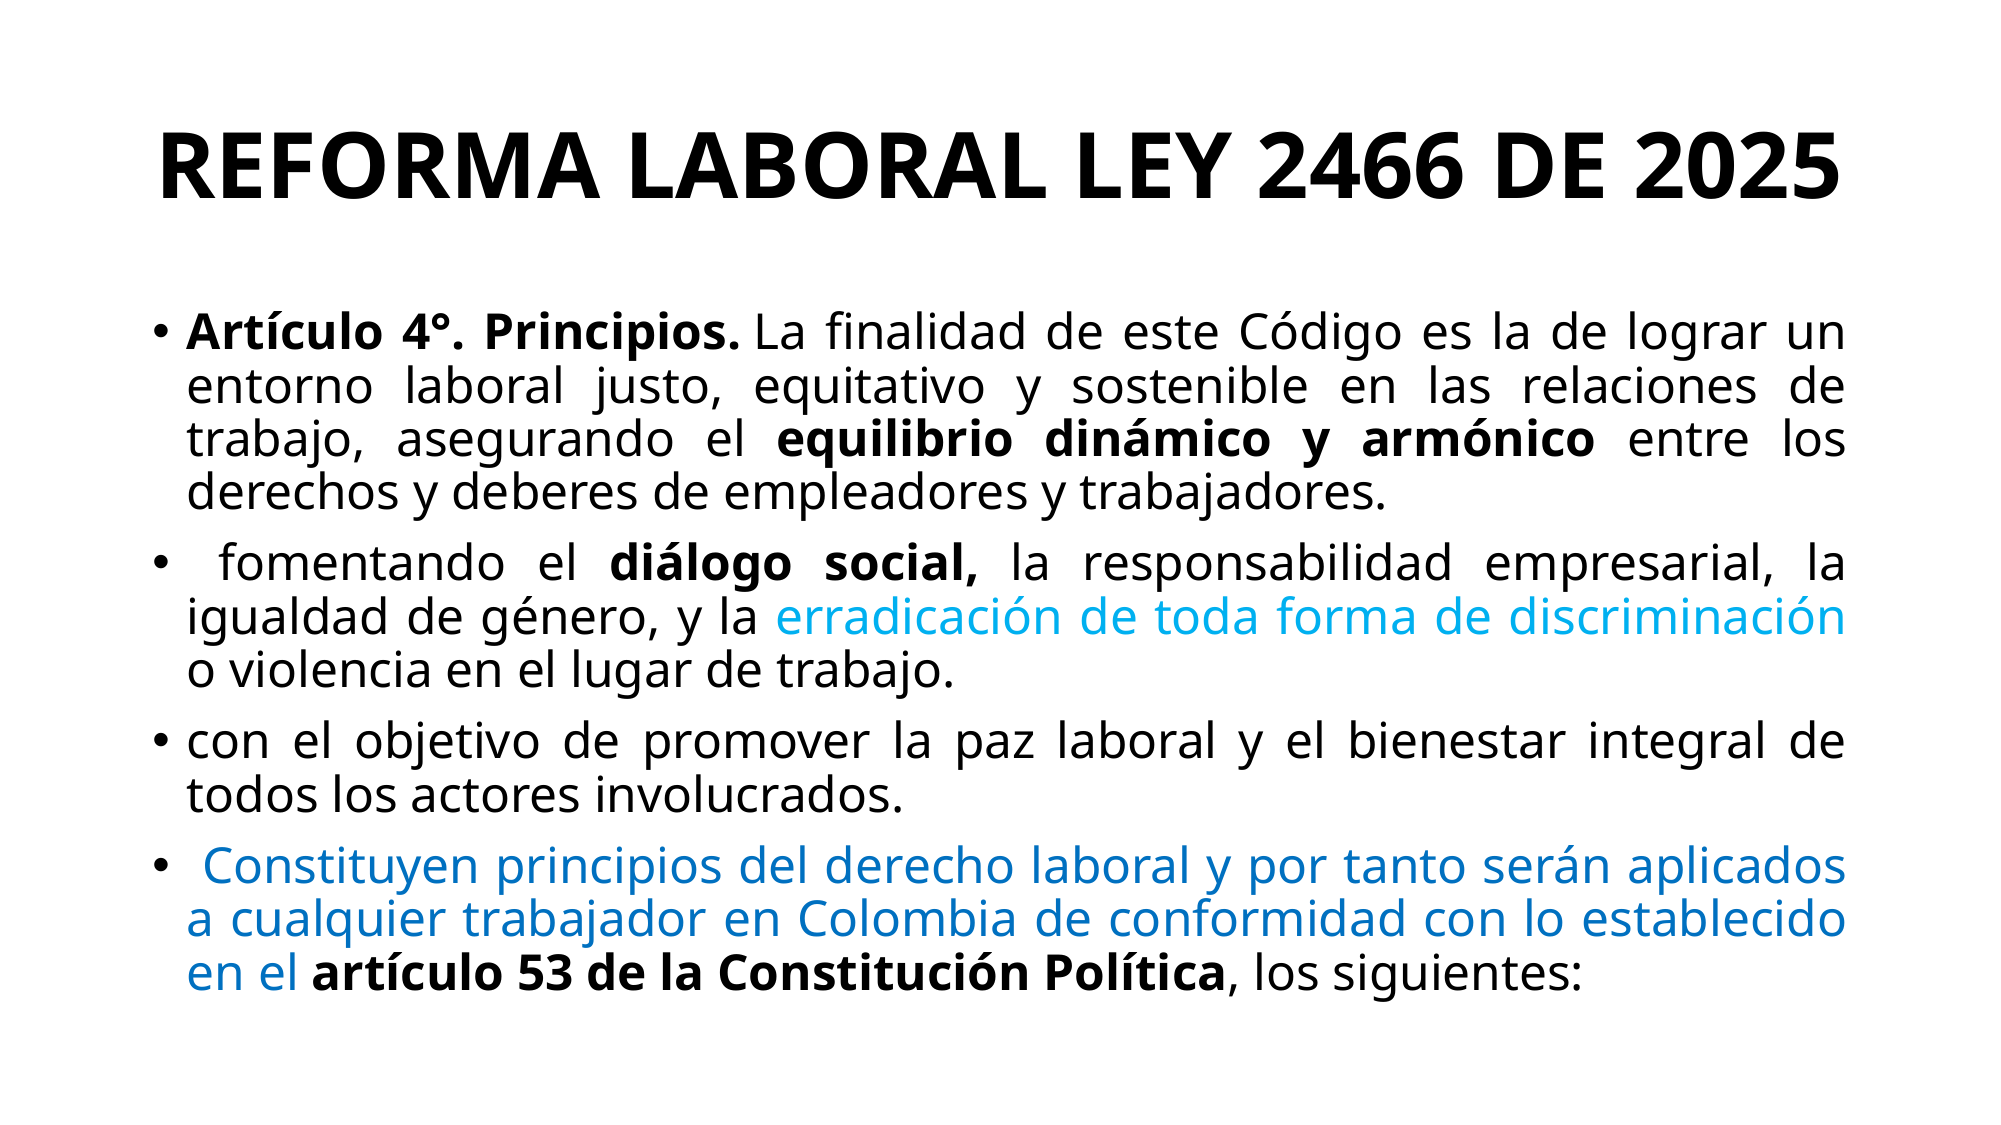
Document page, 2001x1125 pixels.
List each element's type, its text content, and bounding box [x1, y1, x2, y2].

list Artículo 4°. Principios. La finalidad de este Código es la de lograr un entorno laboral justo, equitativo y sostenible en las relaciones de trabajo, asegurando el equilibrio dinámico y armónico entre los derechos y deberes de empleadores y trabajadores. fomentando el diálogo social, la responsabilidad empresarial, la igualdad de género, y la erradicación de toda forma de discriminación o violencia en el lugar de trabajo. con el objetivo de promover la paz laboral y el bienestar integral de todos los actores involucrados. Constituyen principios del derecho laboral y por tanto serán aplicados a cualquier trabajador en Colombia de conformidad con lo establecido en el artículo 53 de la Constitución Política, los siguientes: [137, 299, 1863, 1014]
title REFORMA LABORAL LEY 2466 DE 2025 [137, 59, 1863, 278]
